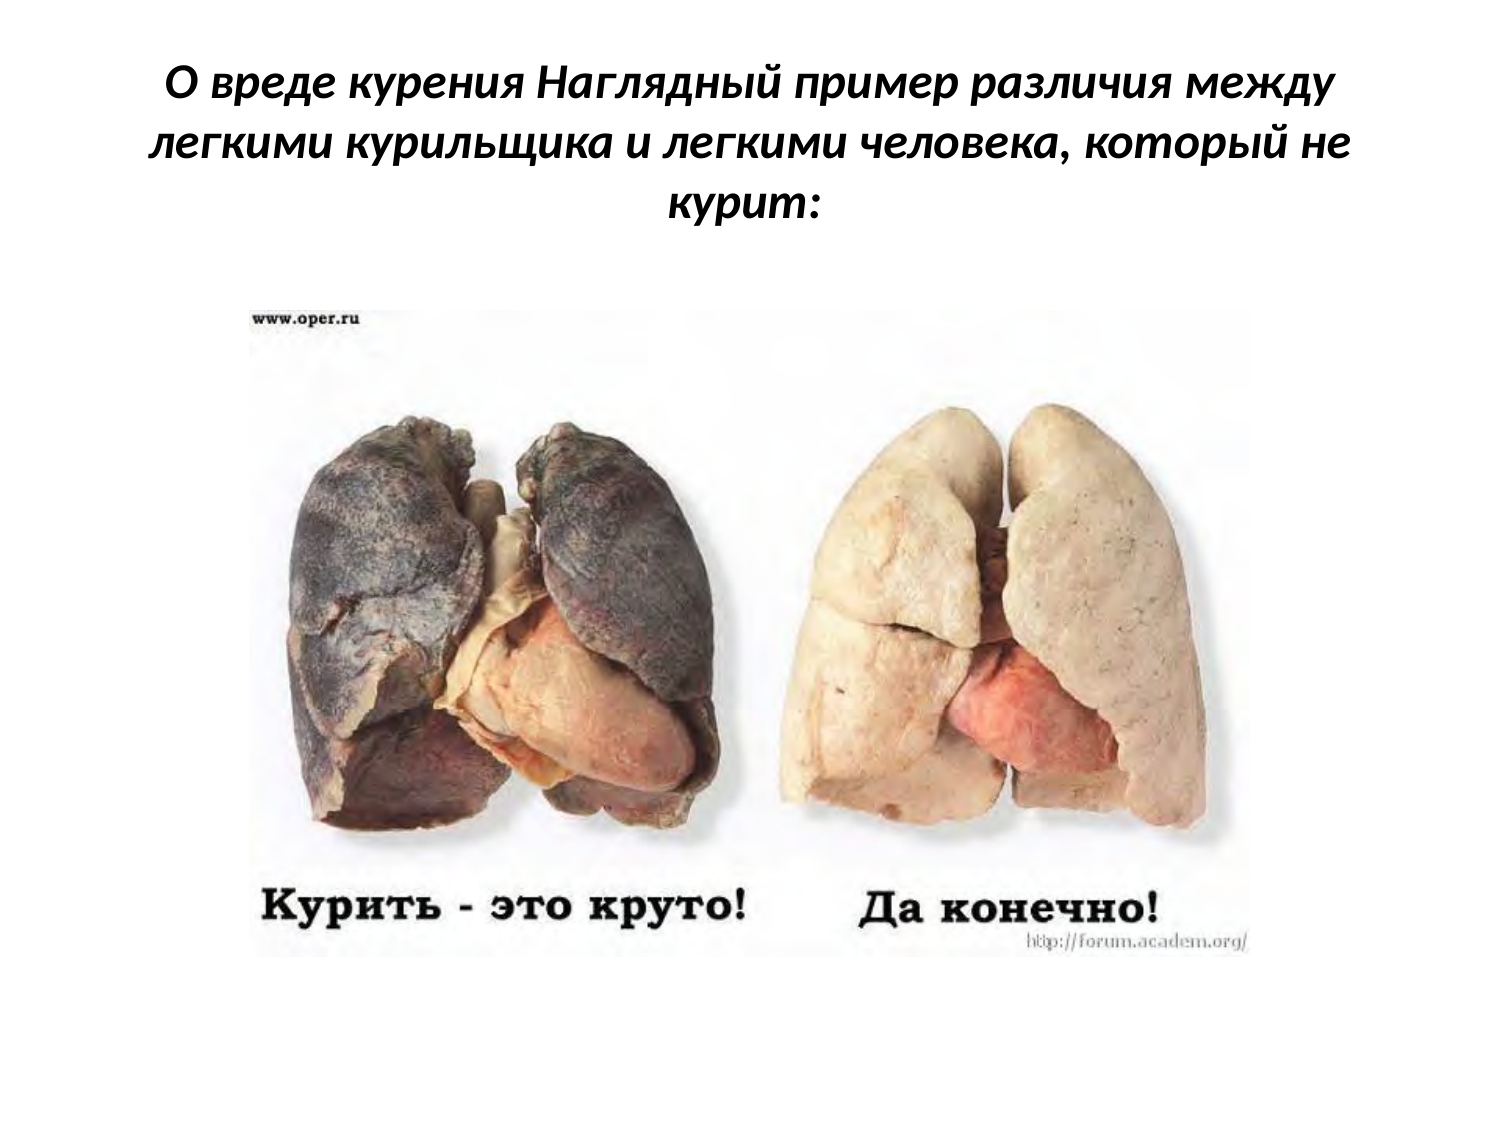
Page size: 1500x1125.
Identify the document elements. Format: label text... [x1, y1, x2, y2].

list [249, 310, 1251, 957]
title О вреде курения Наглядный пример различия между легкими курильщика и легкими человека, который не курит: [75, 45, 1425, 233]
